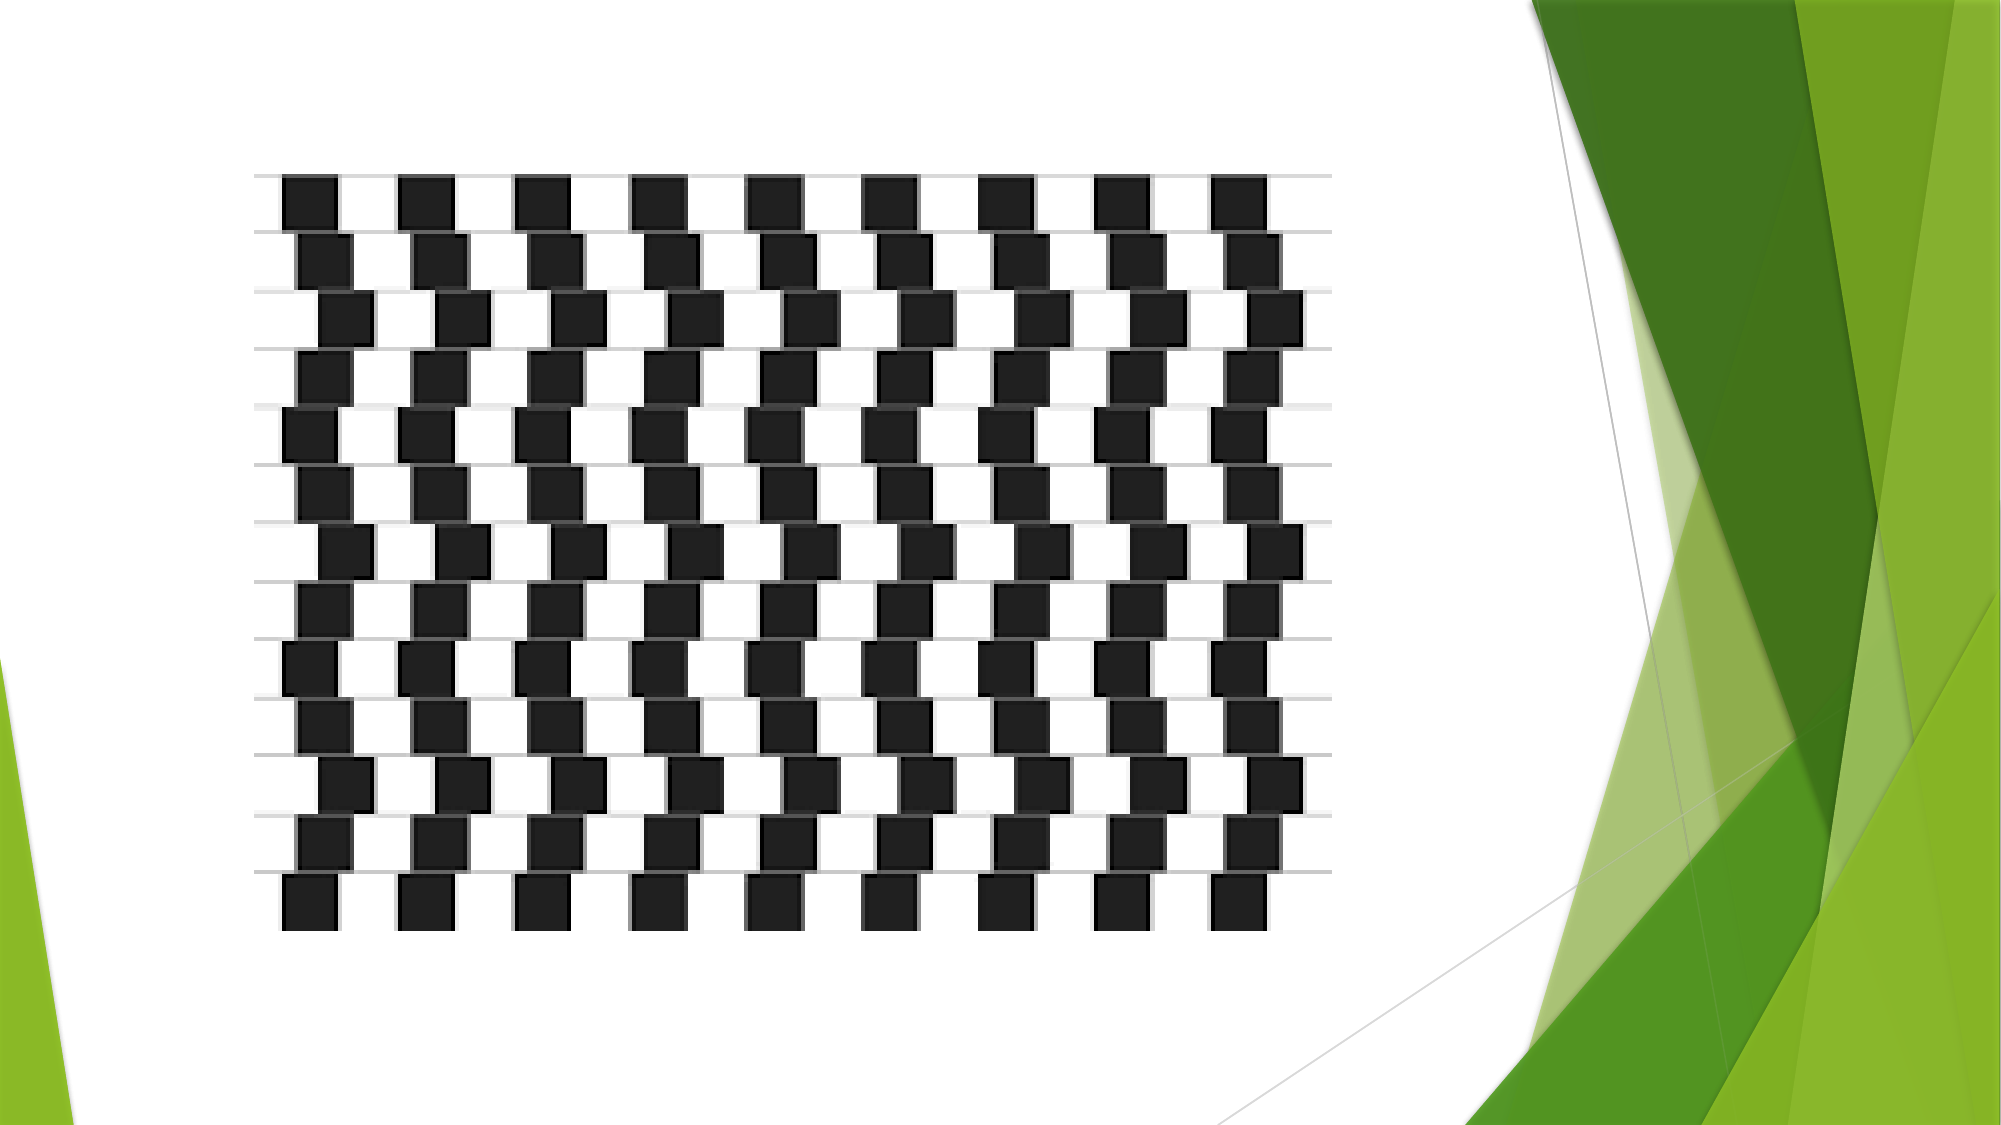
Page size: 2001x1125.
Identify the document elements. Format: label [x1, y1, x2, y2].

text_box [0, 0, 2000, 1125]
list [254, 174, 1332, 931]
